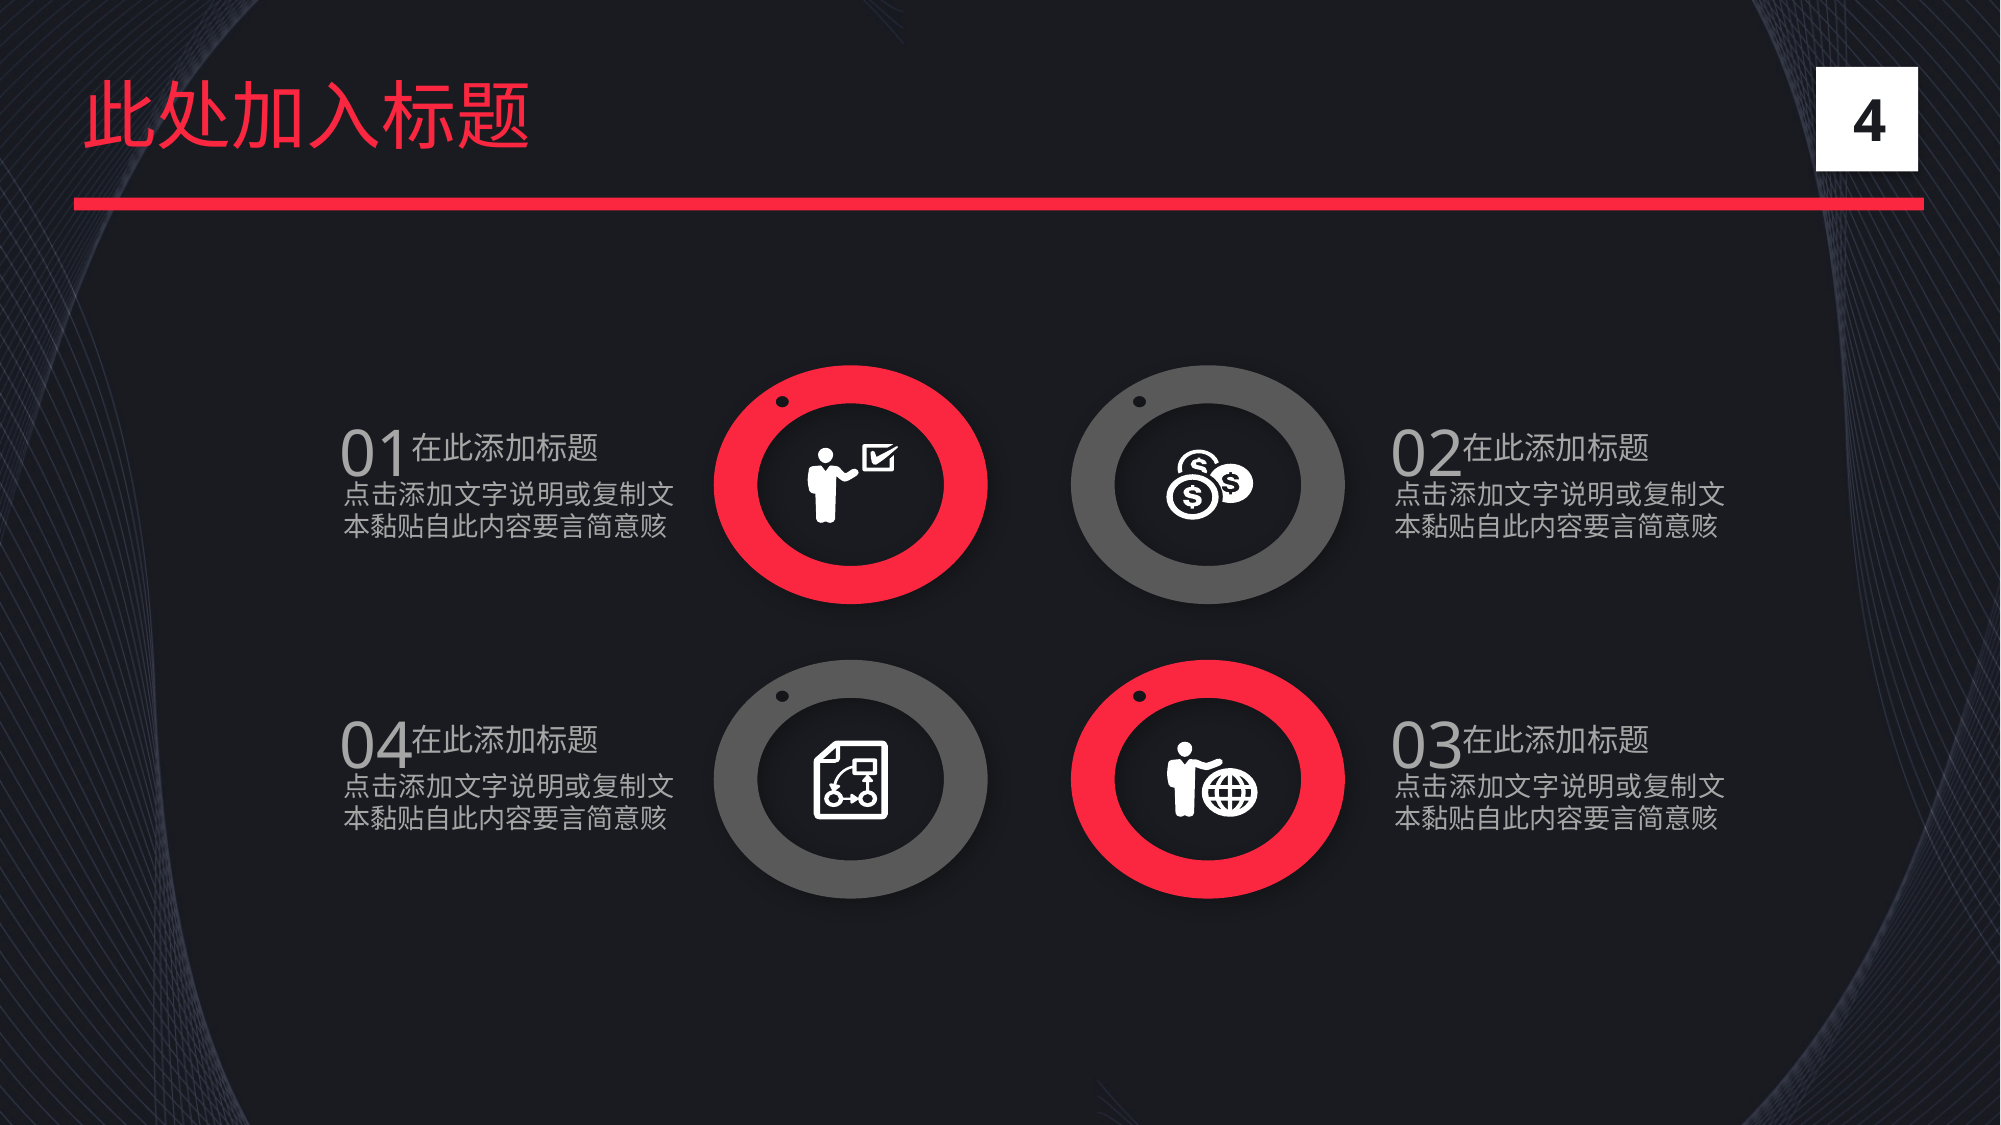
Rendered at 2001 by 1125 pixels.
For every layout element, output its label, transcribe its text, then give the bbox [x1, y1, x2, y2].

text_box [294, 695, 698, 843]
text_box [1166, 449, 1254, 520]
text_box [1816, 66, 1919, 172]
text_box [806, 443, 900, 524]
text_box [711, 657, 990, 901]
text_box 4 [1841, 77, 1913, 159]
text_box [1345, 404, 1749, 552]
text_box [1345, 695, 1749, 843]
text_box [1166, 741, 1258, 817]
picture [0, 0, 2001, 1125]
text_box [72, 195, 1926, 212]
text_box [1068, 363, 1340, 607]
text_box [711, 363, 990, 607]
text_box [1068, 657, 1340, 901]
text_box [813, 740, 889, 820]
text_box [294, 404, 698, 552]
text_box 此处加入标题 [66, 60, 754, 177]
